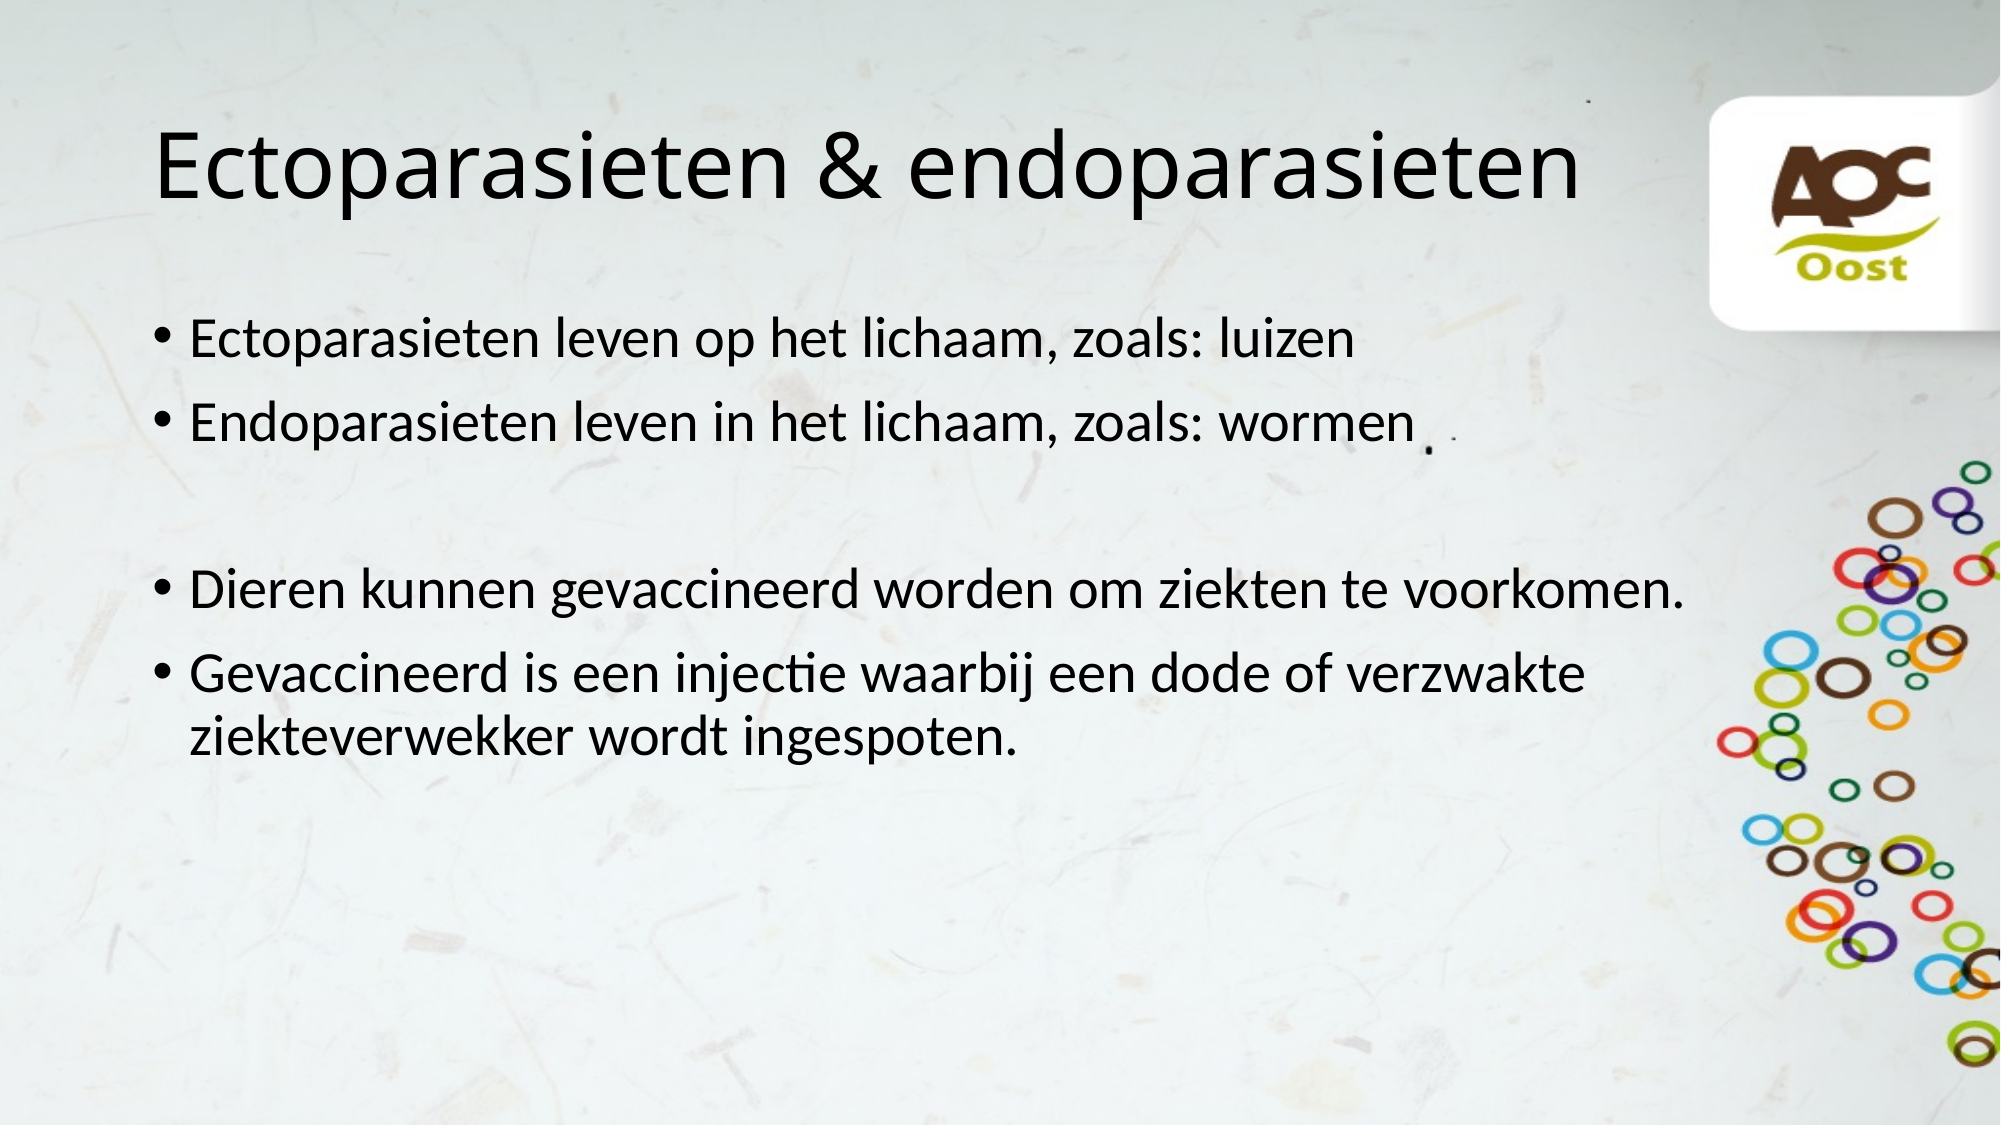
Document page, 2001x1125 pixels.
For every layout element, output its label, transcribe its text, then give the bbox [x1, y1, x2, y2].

list Ectoparasieten leven op het lichaam, zoals: luizen Endoparasieten leven in het lichaam, zoals: wormen Dieren kunnen gevaccineerd worden om ziekten te voorkomen. Gevaccineerd is een injectie waarbij een dode of verzwakte ziekteverwekker wordt ingespoten. [137, 299, 1863, 1014]
title Ectoparasieten & endoparasieten [137, 59, 1863, 278]
picture [0, 0, 2001, 1125]
